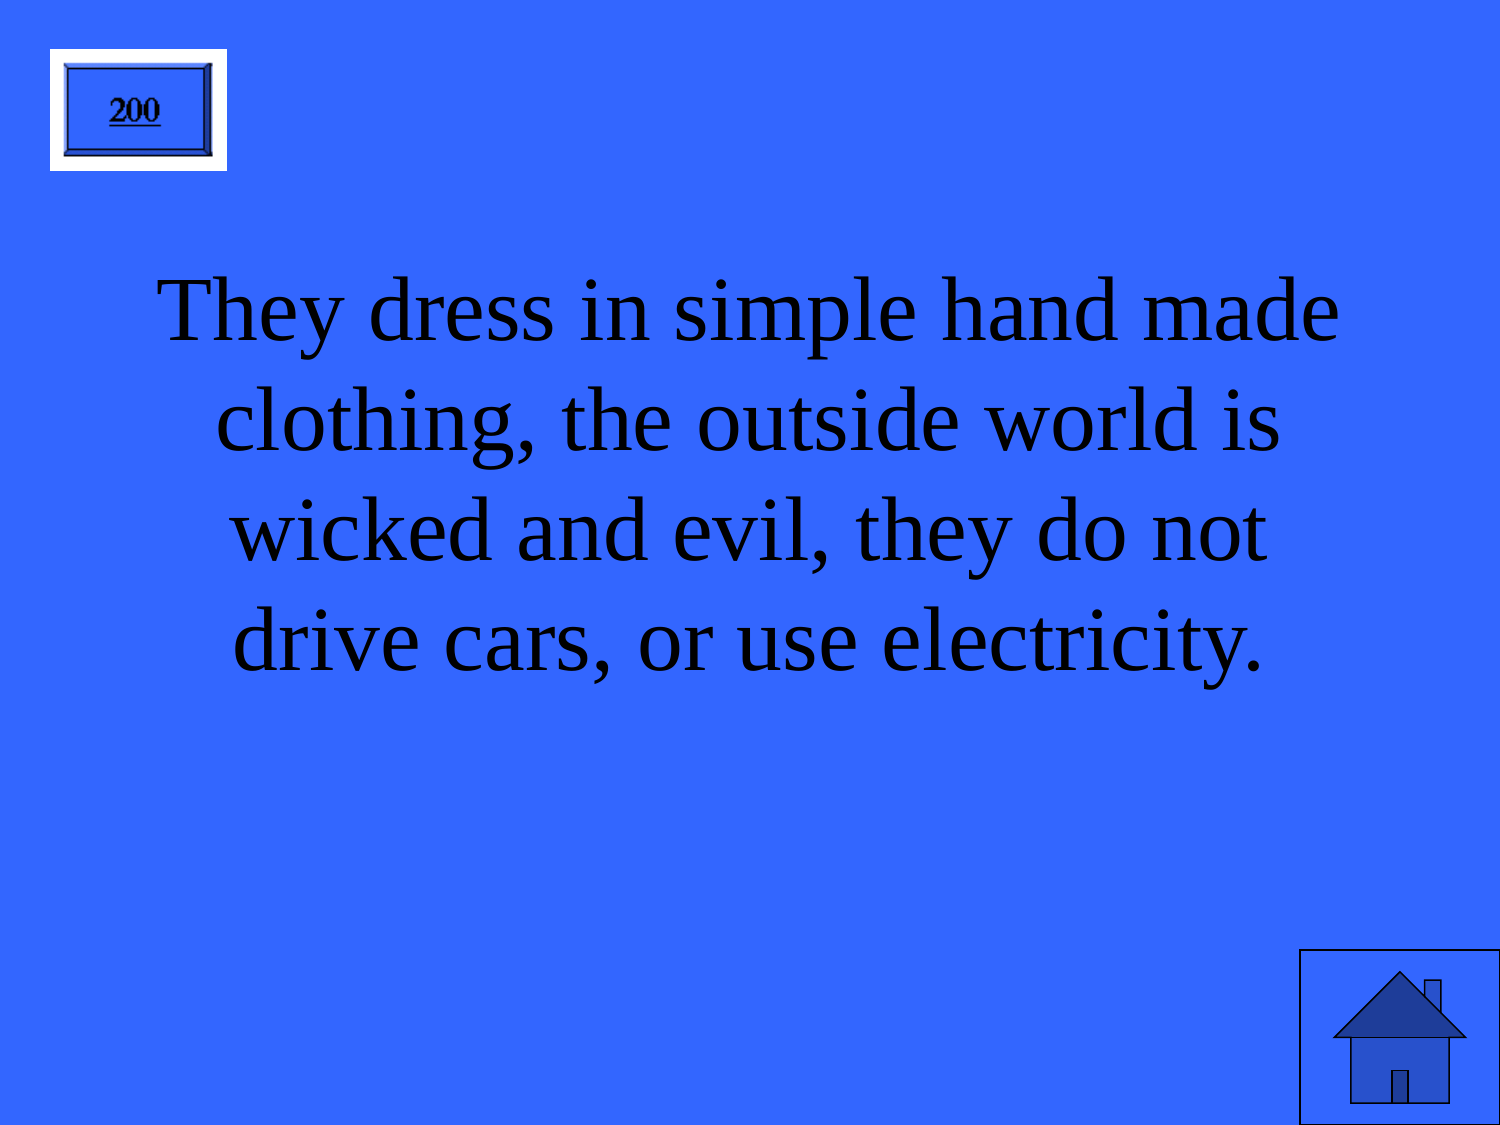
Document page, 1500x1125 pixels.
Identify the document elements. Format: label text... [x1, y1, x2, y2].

text_box [1299, 950, 1500, 1125]
title They dress in simple hand made clothing, the outside world is wicked and evil, they do not drive cars, or use electricity. [112, 375, 1388, 563]
picture [49, 49, 227, 171]
